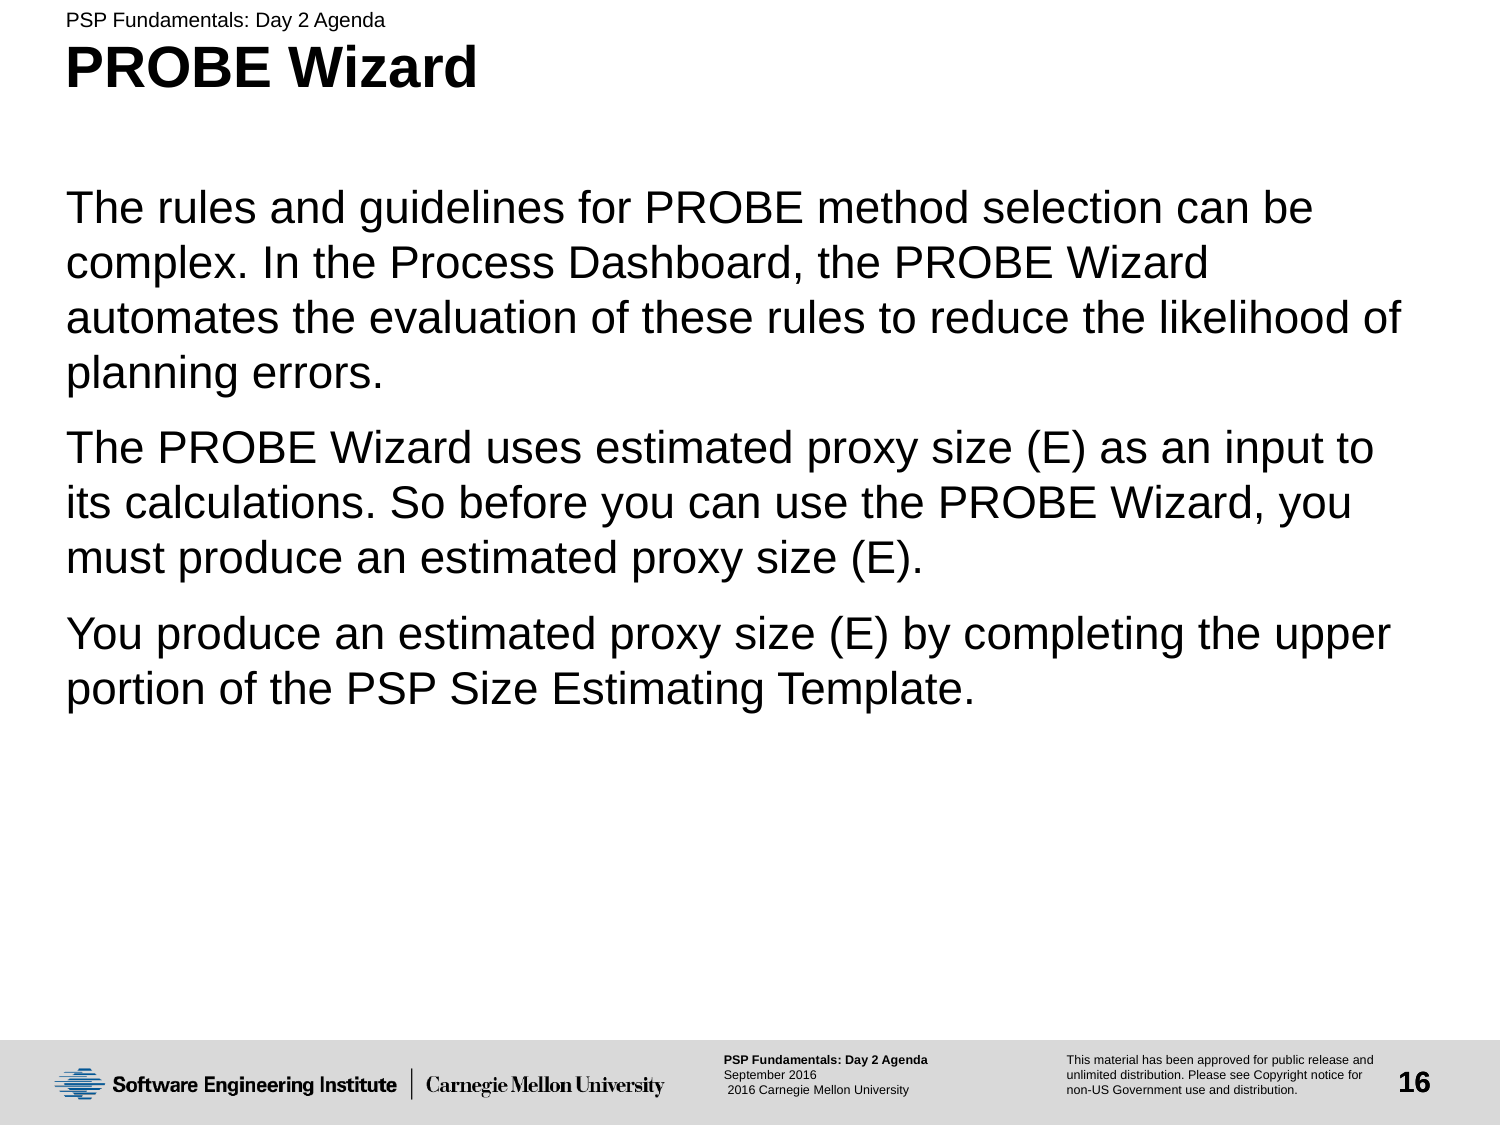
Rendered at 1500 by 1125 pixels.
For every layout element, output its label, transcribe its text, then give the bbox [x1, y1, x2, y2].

picture [46, 1061, 673, 1104]
title PROBE Wizard [65, 37, 1430, 148]
list The rules and guidelines for PROBE method selection can be complex. In the Process Dashboard, the PROBE Wizard automates the evaluation of these rules to reduce the likelihood of planning errors. The PROBE Wizard uses estimated proxy size (E) as an input to its calculations. So before you can use the PROBE Wizard, you must produce an estimated proxy size (E). You produce an estimated proxy size (E) by completing the upper portion of the PSP Size Estimating Template. [65, 177, 1431, 1000]
